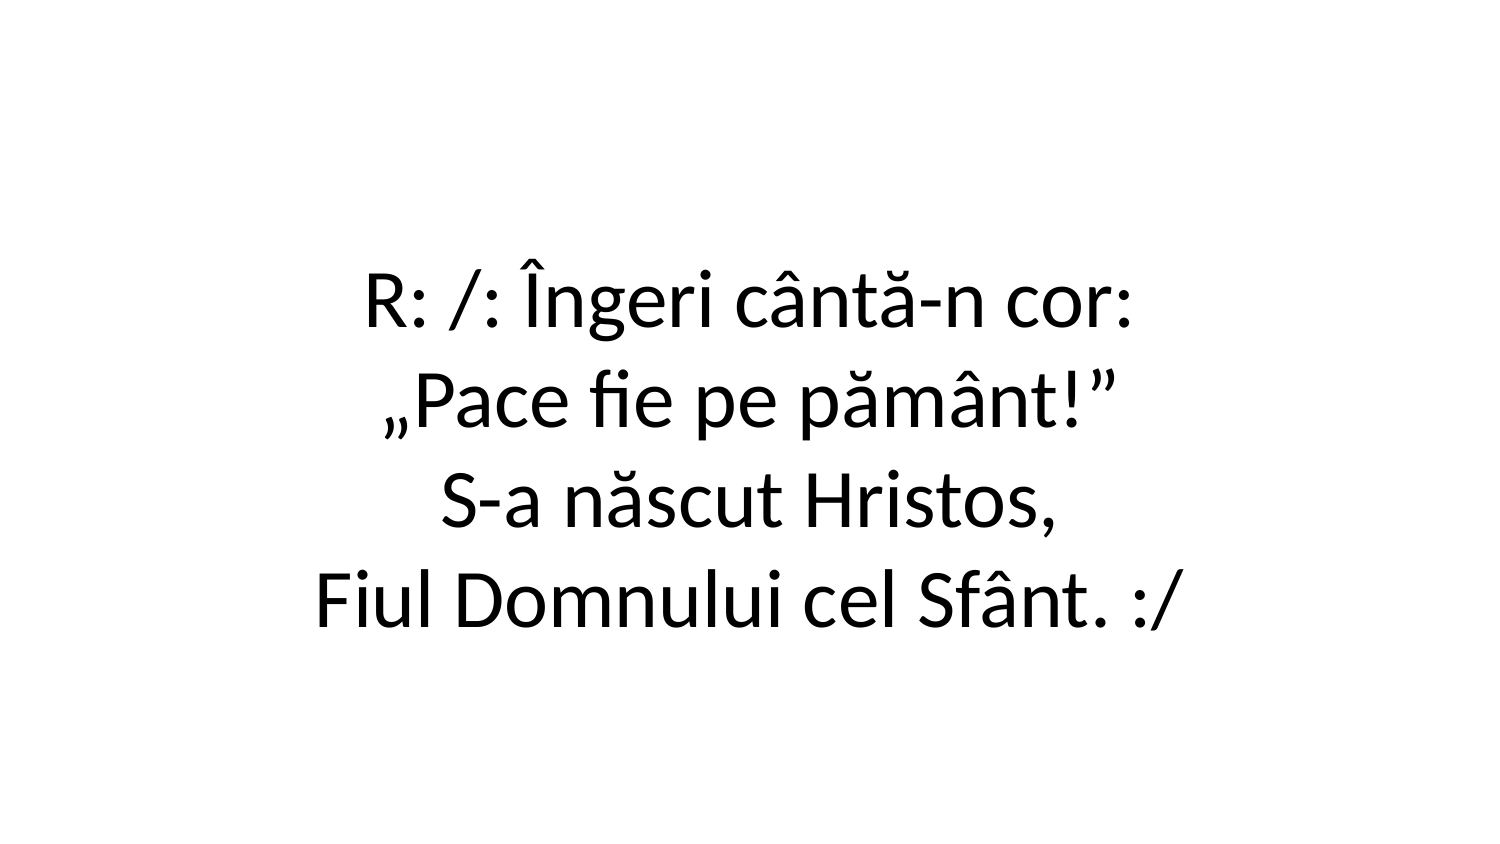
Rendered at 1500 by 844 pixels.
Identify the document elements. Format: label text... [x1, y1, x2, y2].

text_box R: /: Îngeri cântă-n cor: „Pace fie pe pământ!” S-a născut Hristos, Fiul Domnului cel Sfânt. :/ [299, 192, 1200, 652]
